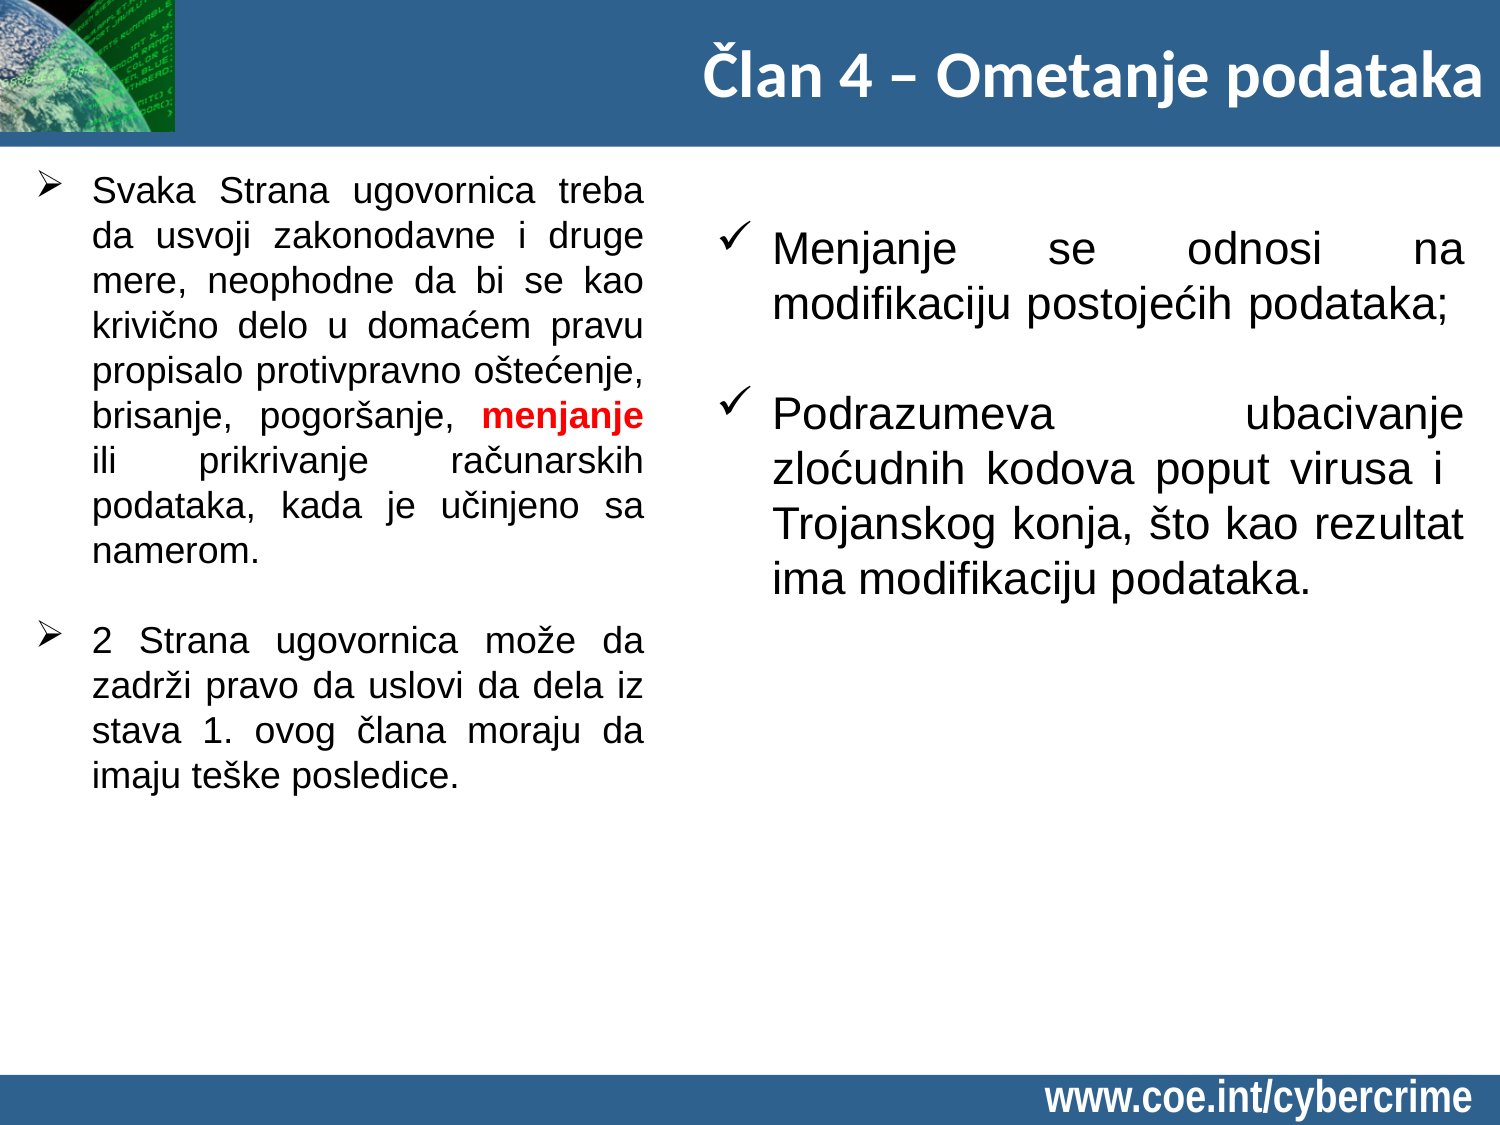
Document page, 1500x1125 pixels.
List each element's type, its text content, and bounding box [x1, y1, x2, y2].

text_box Menjanje se odnosi na modifikaciju postojećih podataka; Podrazumeva ubacivanje zloćudnih kodova poput virusa i Trojanskog konja, što kao rezultat ima modifikaciju podataka. [701, 211, 1480, 611]
text_box Član 4 – Ometanje podataka [0, 0, 1500, 149]
picture [0, 0, 175, 132]
text_box Svaka Strana ugovornica treba da usvoji zakonodavne i druge mere, neophodne da bi se kao krivično delo u domaćem pravu propisalo protivpravno oštećenje, brisanje, pogoršanje, menjanje ili prikrivanje računarskih podataka, kada je učinjeno sa namerom. 2 Strana ugovornica može da zadrži pravo da uslovi da dela iz stava 1. ovog člana moraju da imaju teške posledice. [20, 158, 659, 803]
text_box www.coe.int/cybercrime [1030, 1059, 1500, 1125]
text_box [0, 1073, 1030, 1125]
